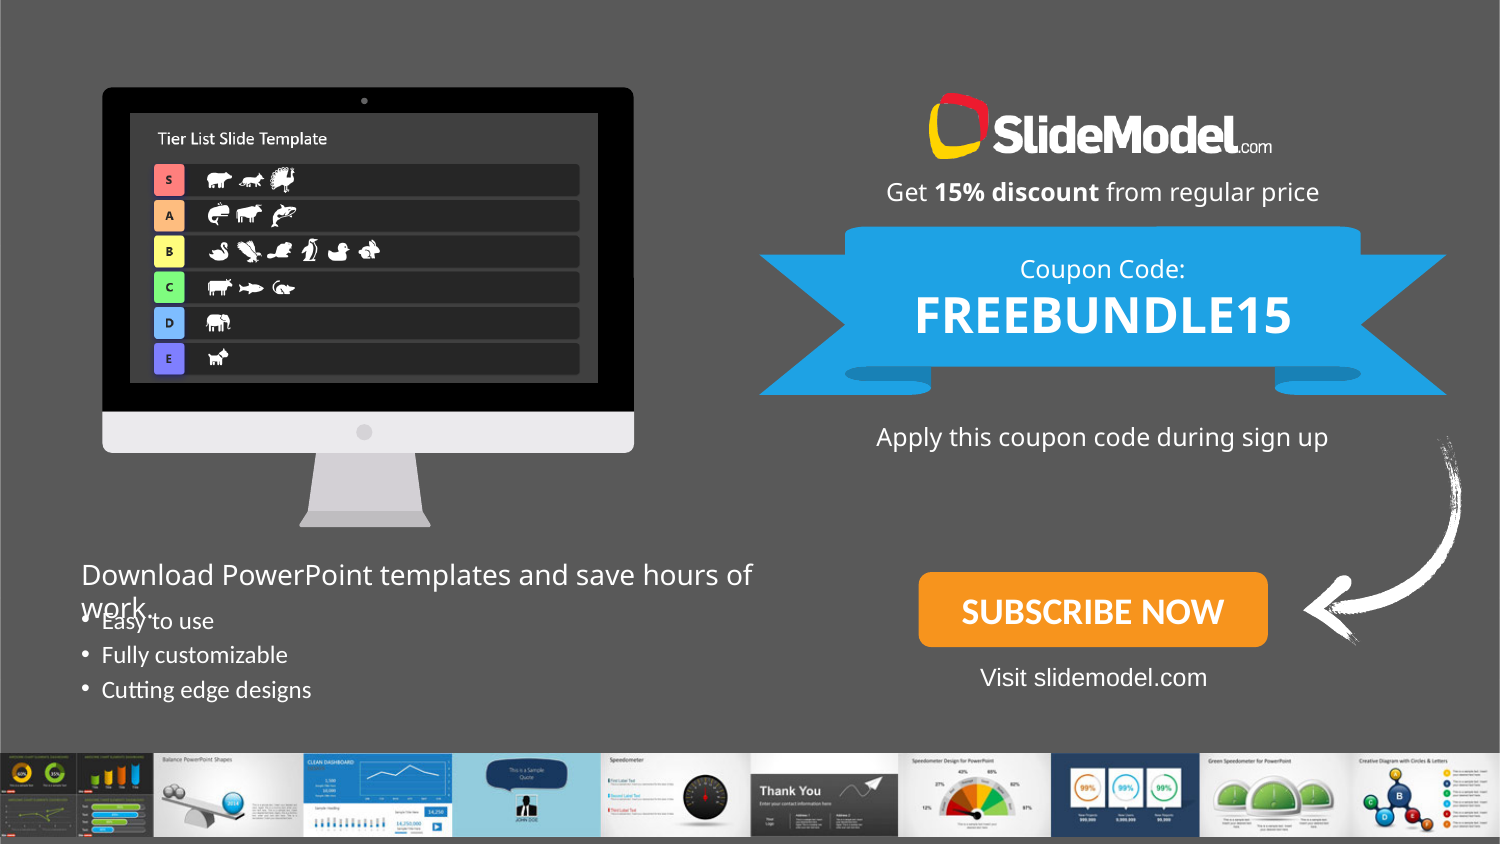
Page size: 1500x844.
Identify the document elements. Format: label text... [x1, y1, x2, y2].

text_box Get 15% discount from regular price [793, 168, 1413, 214]
picture [0, 752, 1500, 837]
text_box [757, 224, 1449, 397]
picture [928, 93, 1273, 159]
text_box Easy to use Fully customizable Cutting edge designs [66, 632, 647, 711]
text_box Visit slidemodel.com [935, 655, 1253, 697]
text_box [0, 0, 1500, 752]
picture [130, 113, 599, 383]
text_box Coupon Code: FREEBUNDLE15 [880, 246, 1326, 352]
text_box [1302, 435, 1462, 646]
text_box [102, 87, 635, 528]
text_box Apply this coupon code during sign up [847, 413, 1359, 459]
text_box SUBSCRIBE NOW [916, 569, 1270, 650]
text_box Download PowerPoint templates and save hours of work. [66, 549, 794, 632]
